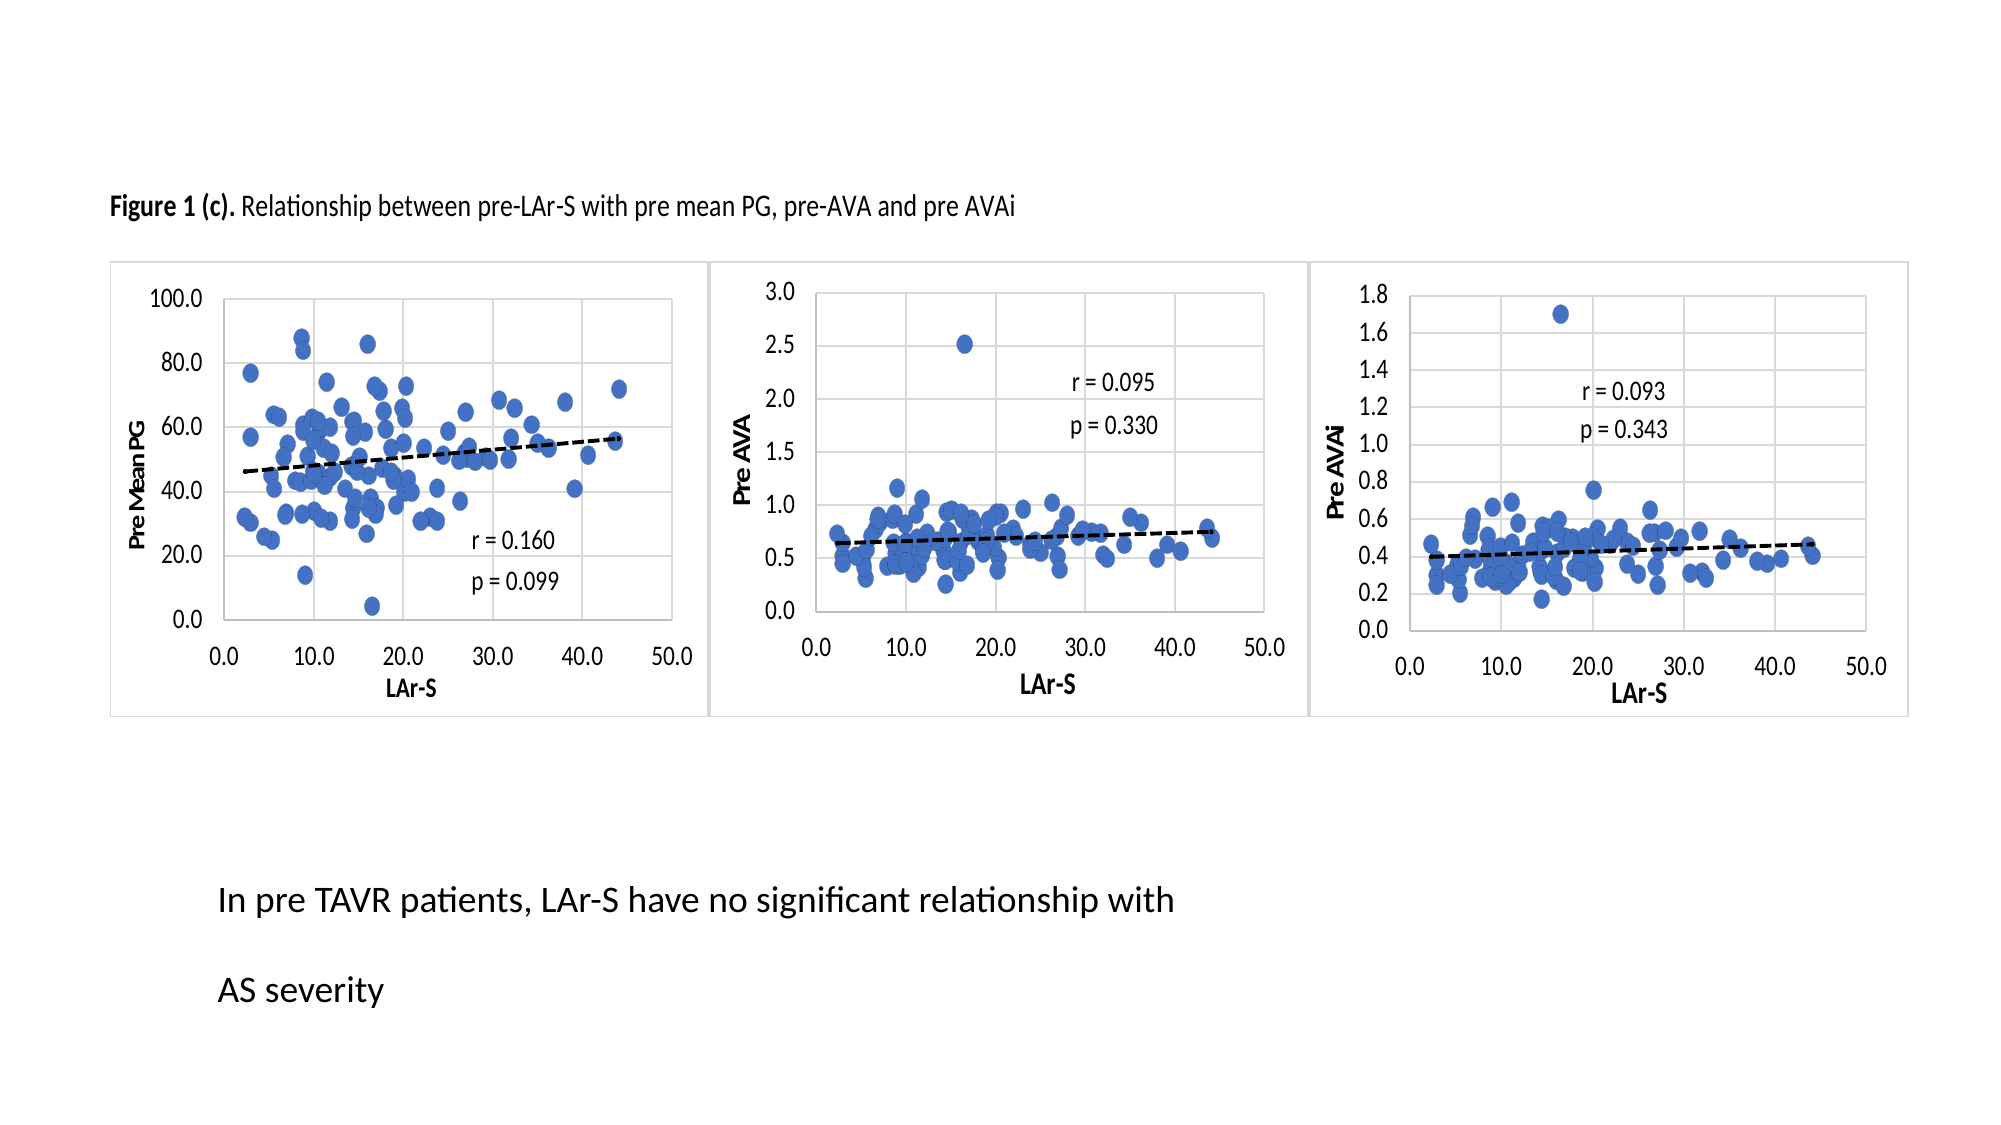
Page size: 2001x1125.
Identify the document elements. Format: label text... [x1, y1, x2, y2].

text_box In pre TAVR patients, LAr-S have no significant relationship with AS severity [202, 822, 1203, 1018]
picture [109, 185, 1923, 755]
